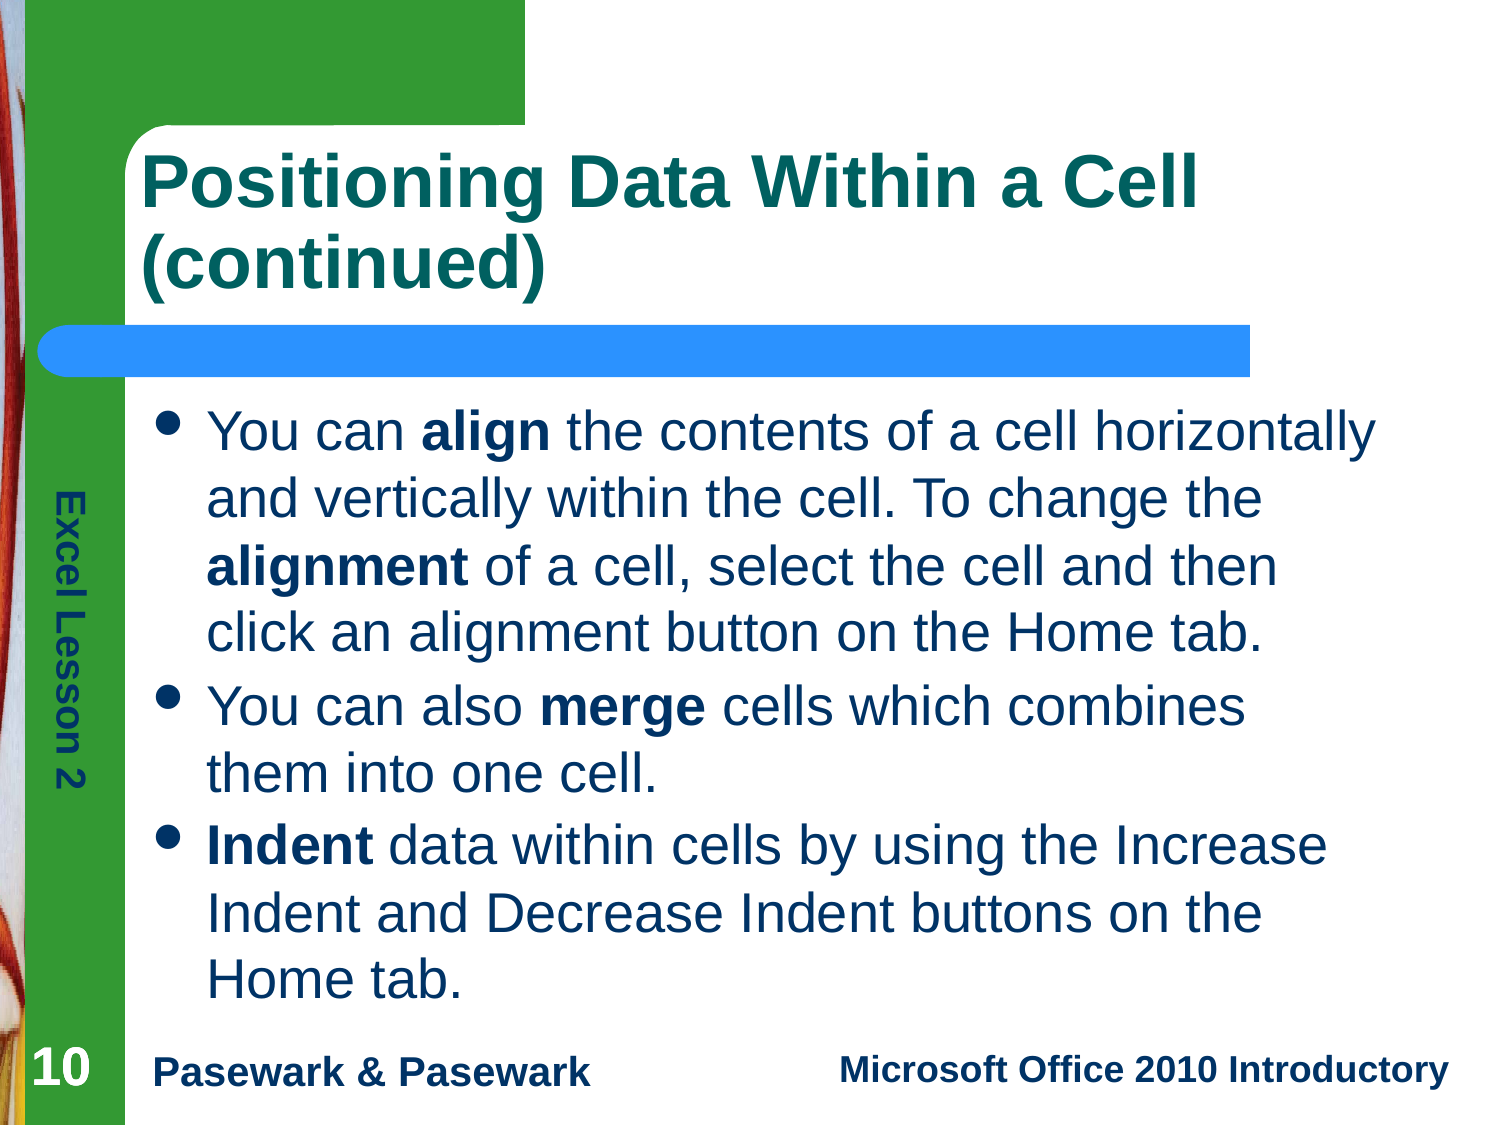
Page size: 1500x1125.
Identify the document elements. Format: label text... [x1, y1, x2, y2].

picture [0, 0, 25, 1125]
list You can align the contents of a cell horizontally and vertically within the cell. To change the alignment of a cell, select the cell and then click an alignment button on the Home tab. You can also merge cells which combines them into one cell. Indent data within cells by using the Increase Indent and Decrease Indent buttons on the Home tab. [137, 387, 1400, 1076]
text_box 10 [13, 1023, 111, 1105]
title Positioning Data Within a Cell (continued) [124, 124, 1426, 313]
